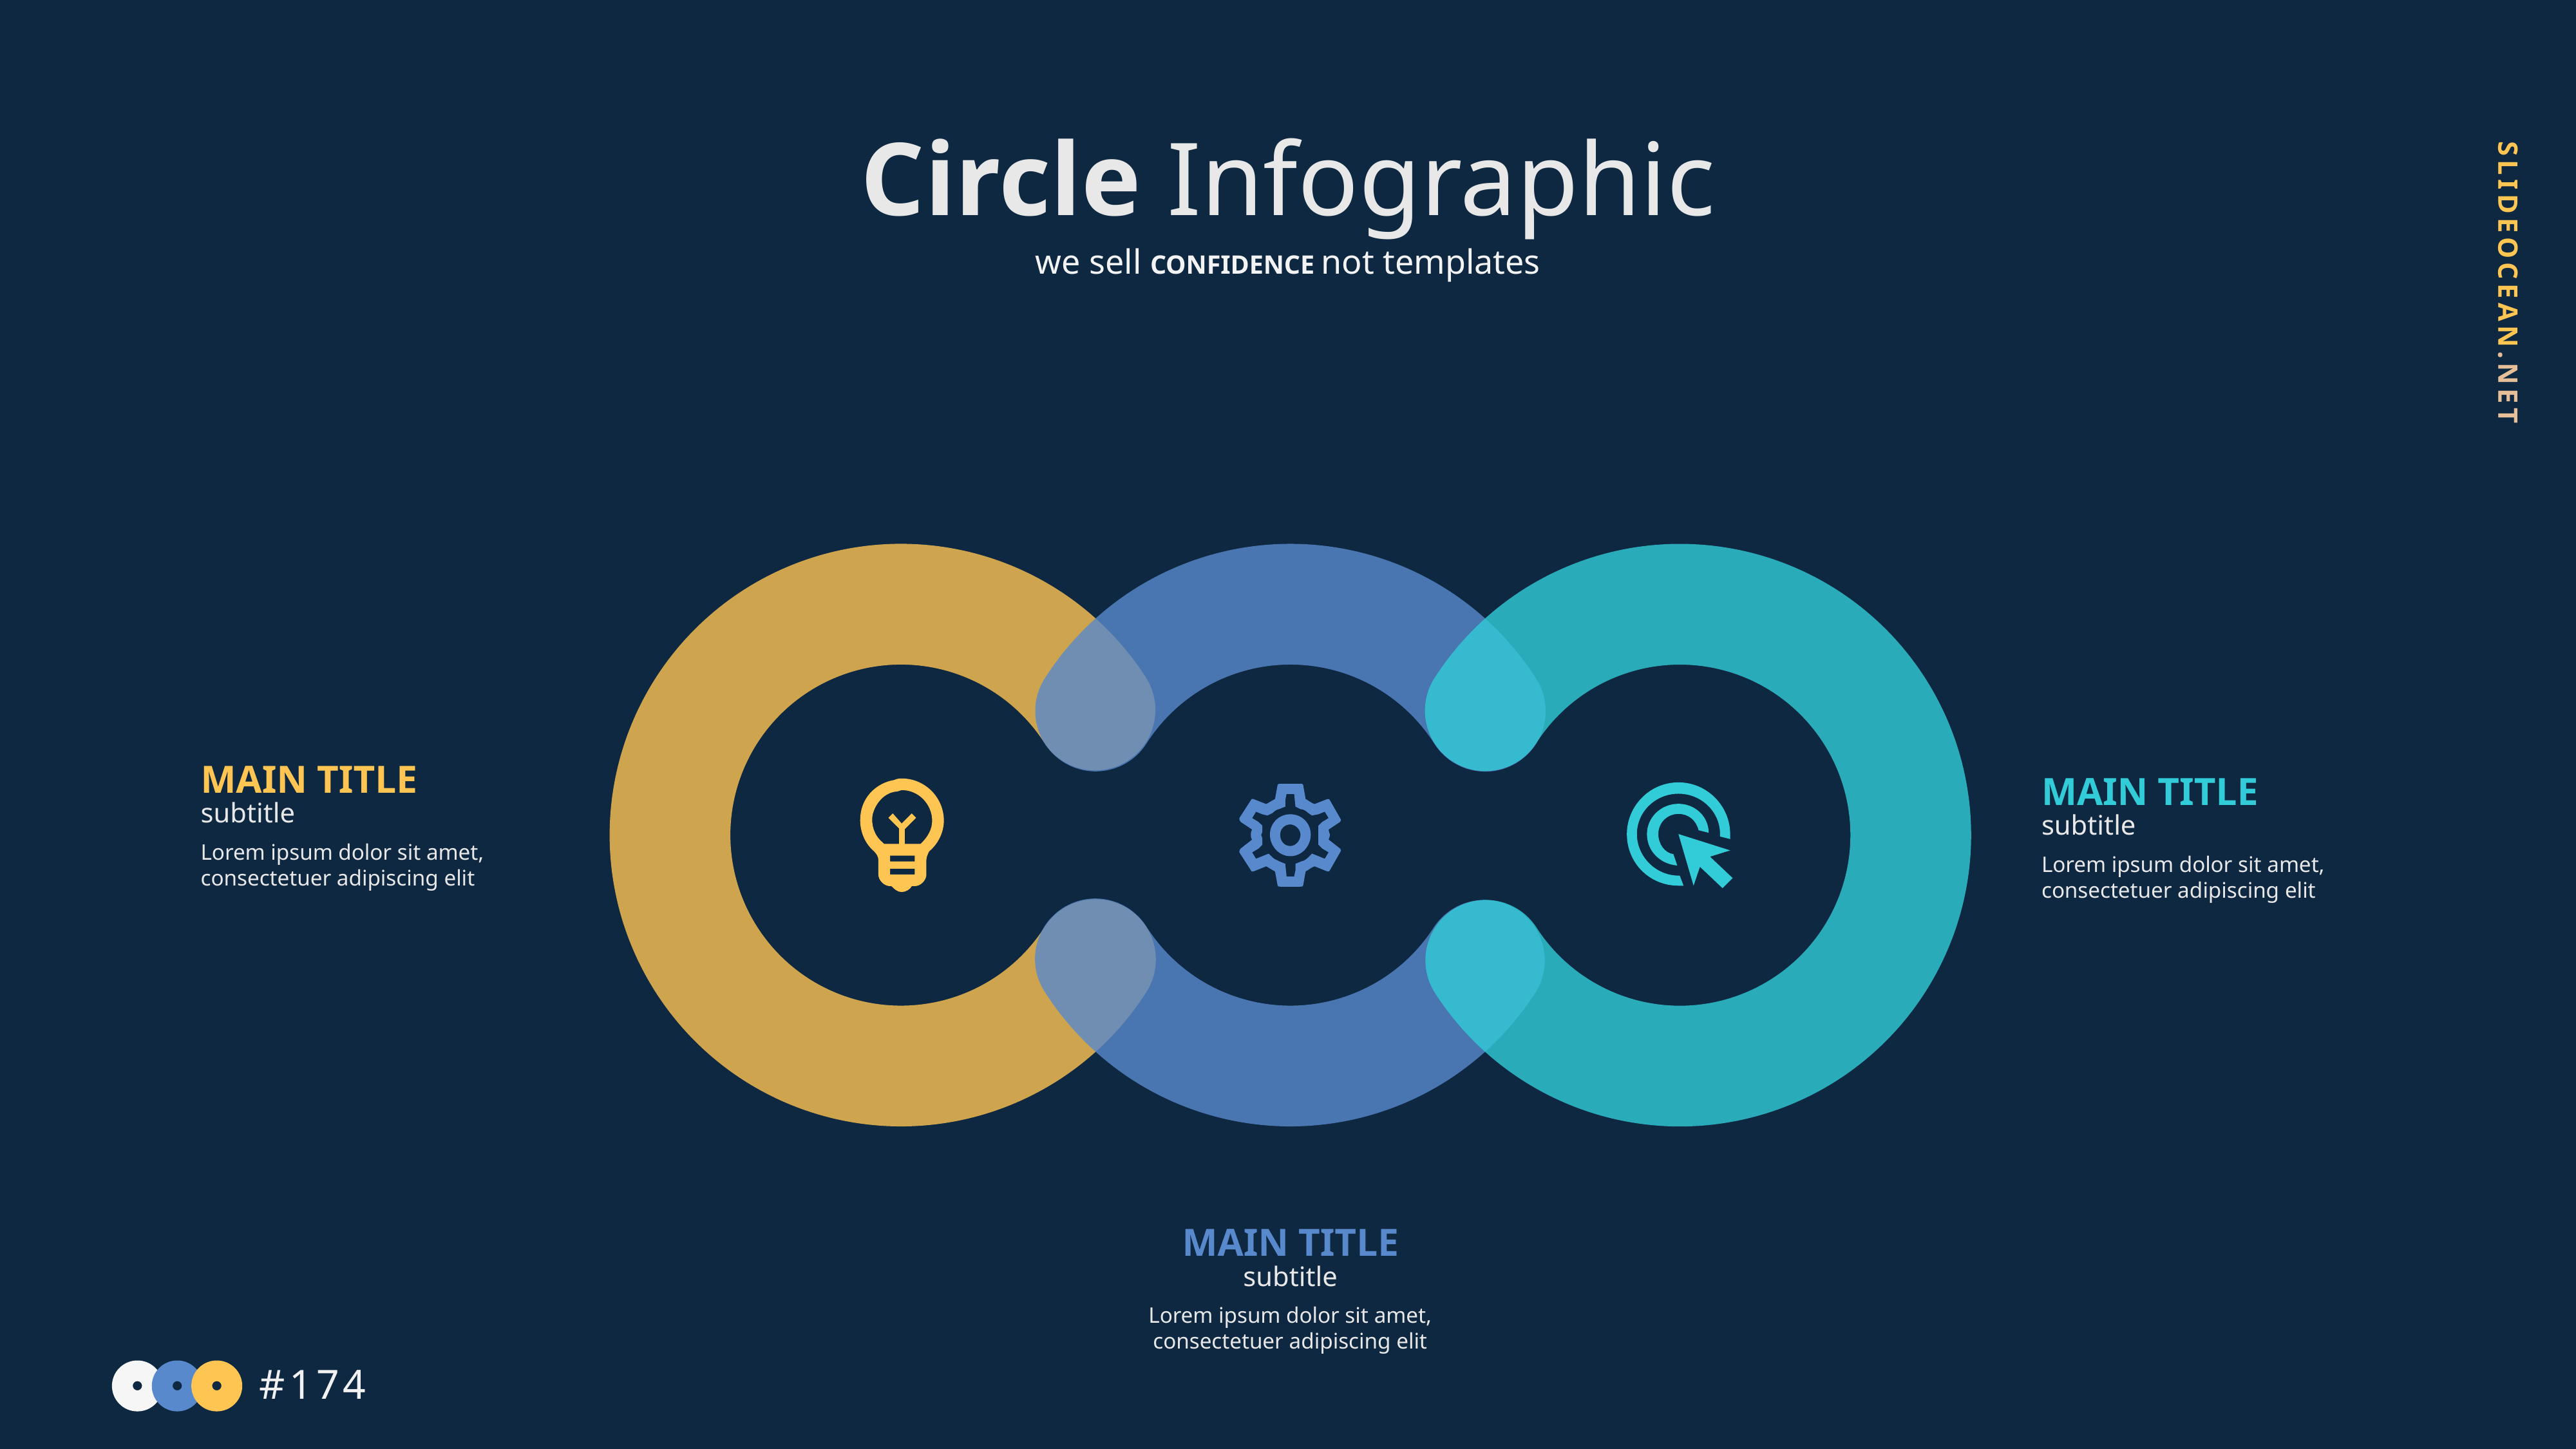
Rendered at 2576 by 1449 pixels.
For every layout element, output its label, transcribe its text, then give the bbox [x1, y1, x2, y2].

text_box we sell CONFIDENCE not templates [1026, 235, 1550, 285]
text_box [191, 750, 545, 896]
text_box [668, 603, 1056, 1067]
text_box [1627, 782, 1730, 886]
text_box [1522, 603, 1912, 1067]
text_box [2031, 762, 2385, 909]
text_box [1059, 603, 1522, 1066]
text_box Circle Infographic [851, 110, 1725, 241]
text_box [1678, 834, 1733, 889]
text_box #174 [259, 1359, 405, 1408]
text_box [1106, 1213, 1474, 1359]
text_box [857, 778, 945, 893]
